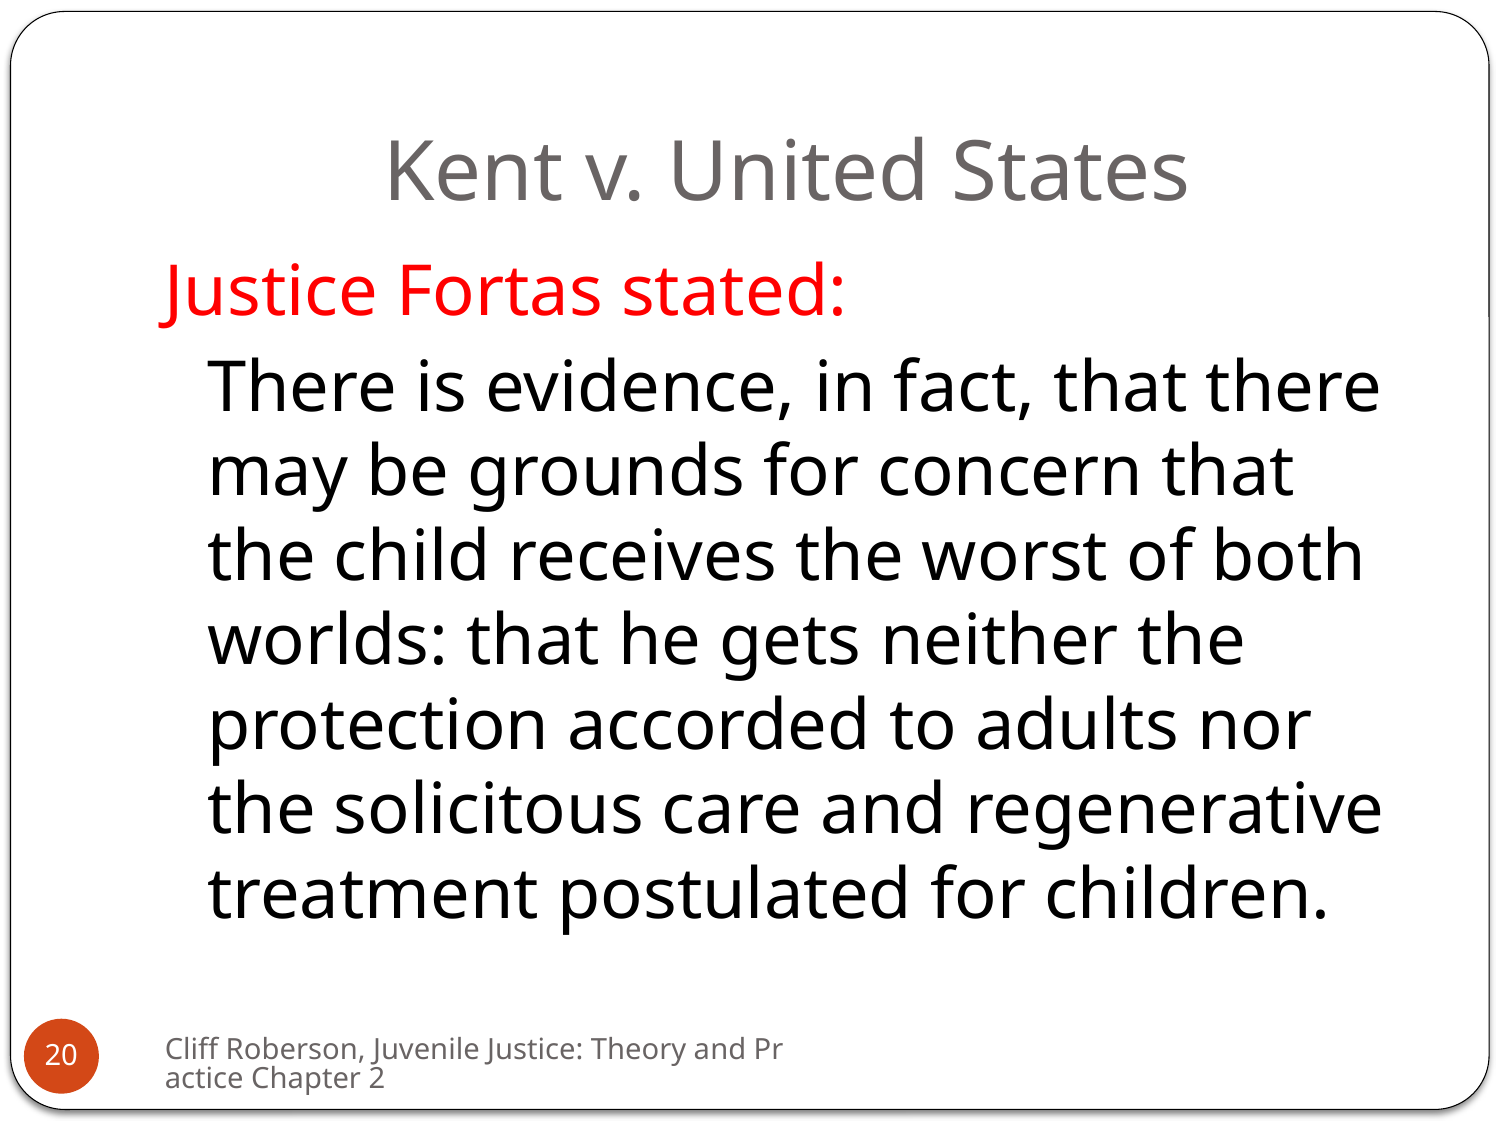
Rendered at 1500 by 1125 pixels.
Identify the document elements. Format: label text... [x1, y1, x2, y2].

footer Cliff Roberson, Juvenile Justice: Theory and Practice Chapter 2 [150, 1012, 800, 1088]
slide_number 20 [23, 1018, 99, 1094]
list Justice Fortas stated: There is evidence, in fact, that there may be grounds for concern that the child receives the worst of both worlds: that he gets neither the protection accorded to adults nor the solicitous care and regenerative treatment postulated for children. [150, 237, 1425, 988]
title Kent v. United States [150, 45, 1425, 233]
